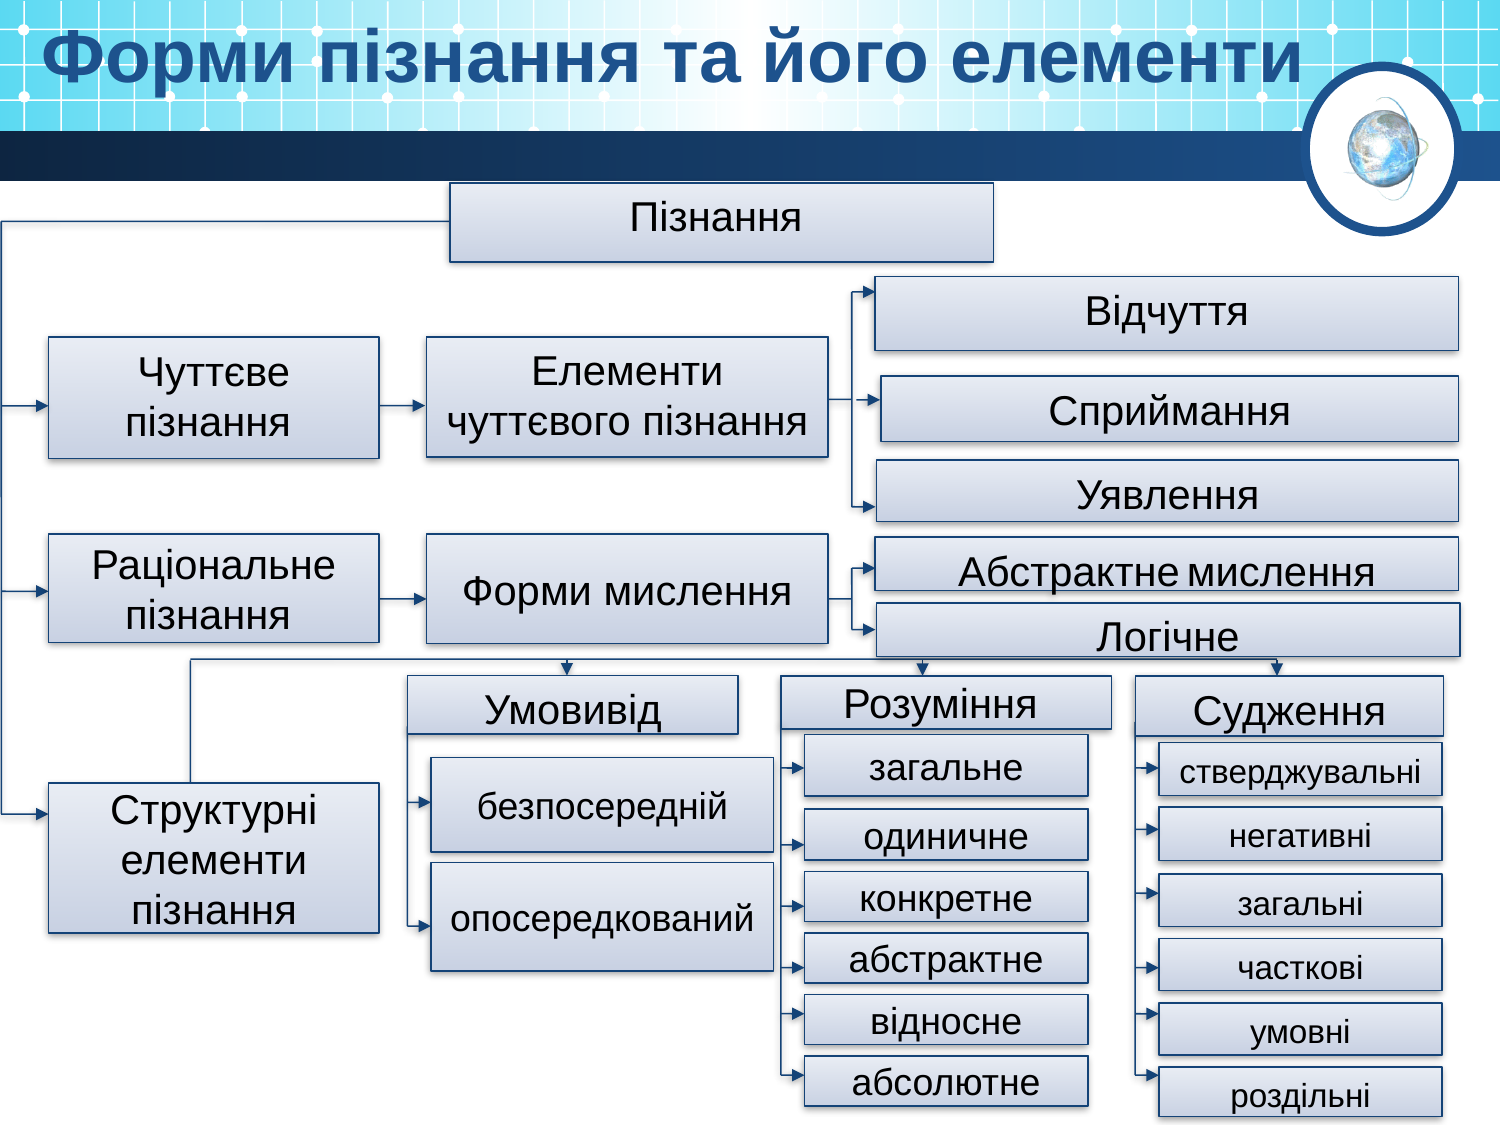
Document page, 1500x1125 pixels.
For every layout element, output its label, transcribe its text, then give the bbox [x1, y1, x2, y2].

picture [1310, 79, 1454, 182]
text_box Форми пізнання та його елементи [0, 0, 1412, 105]
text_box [0, 182, 1459, 1117]
